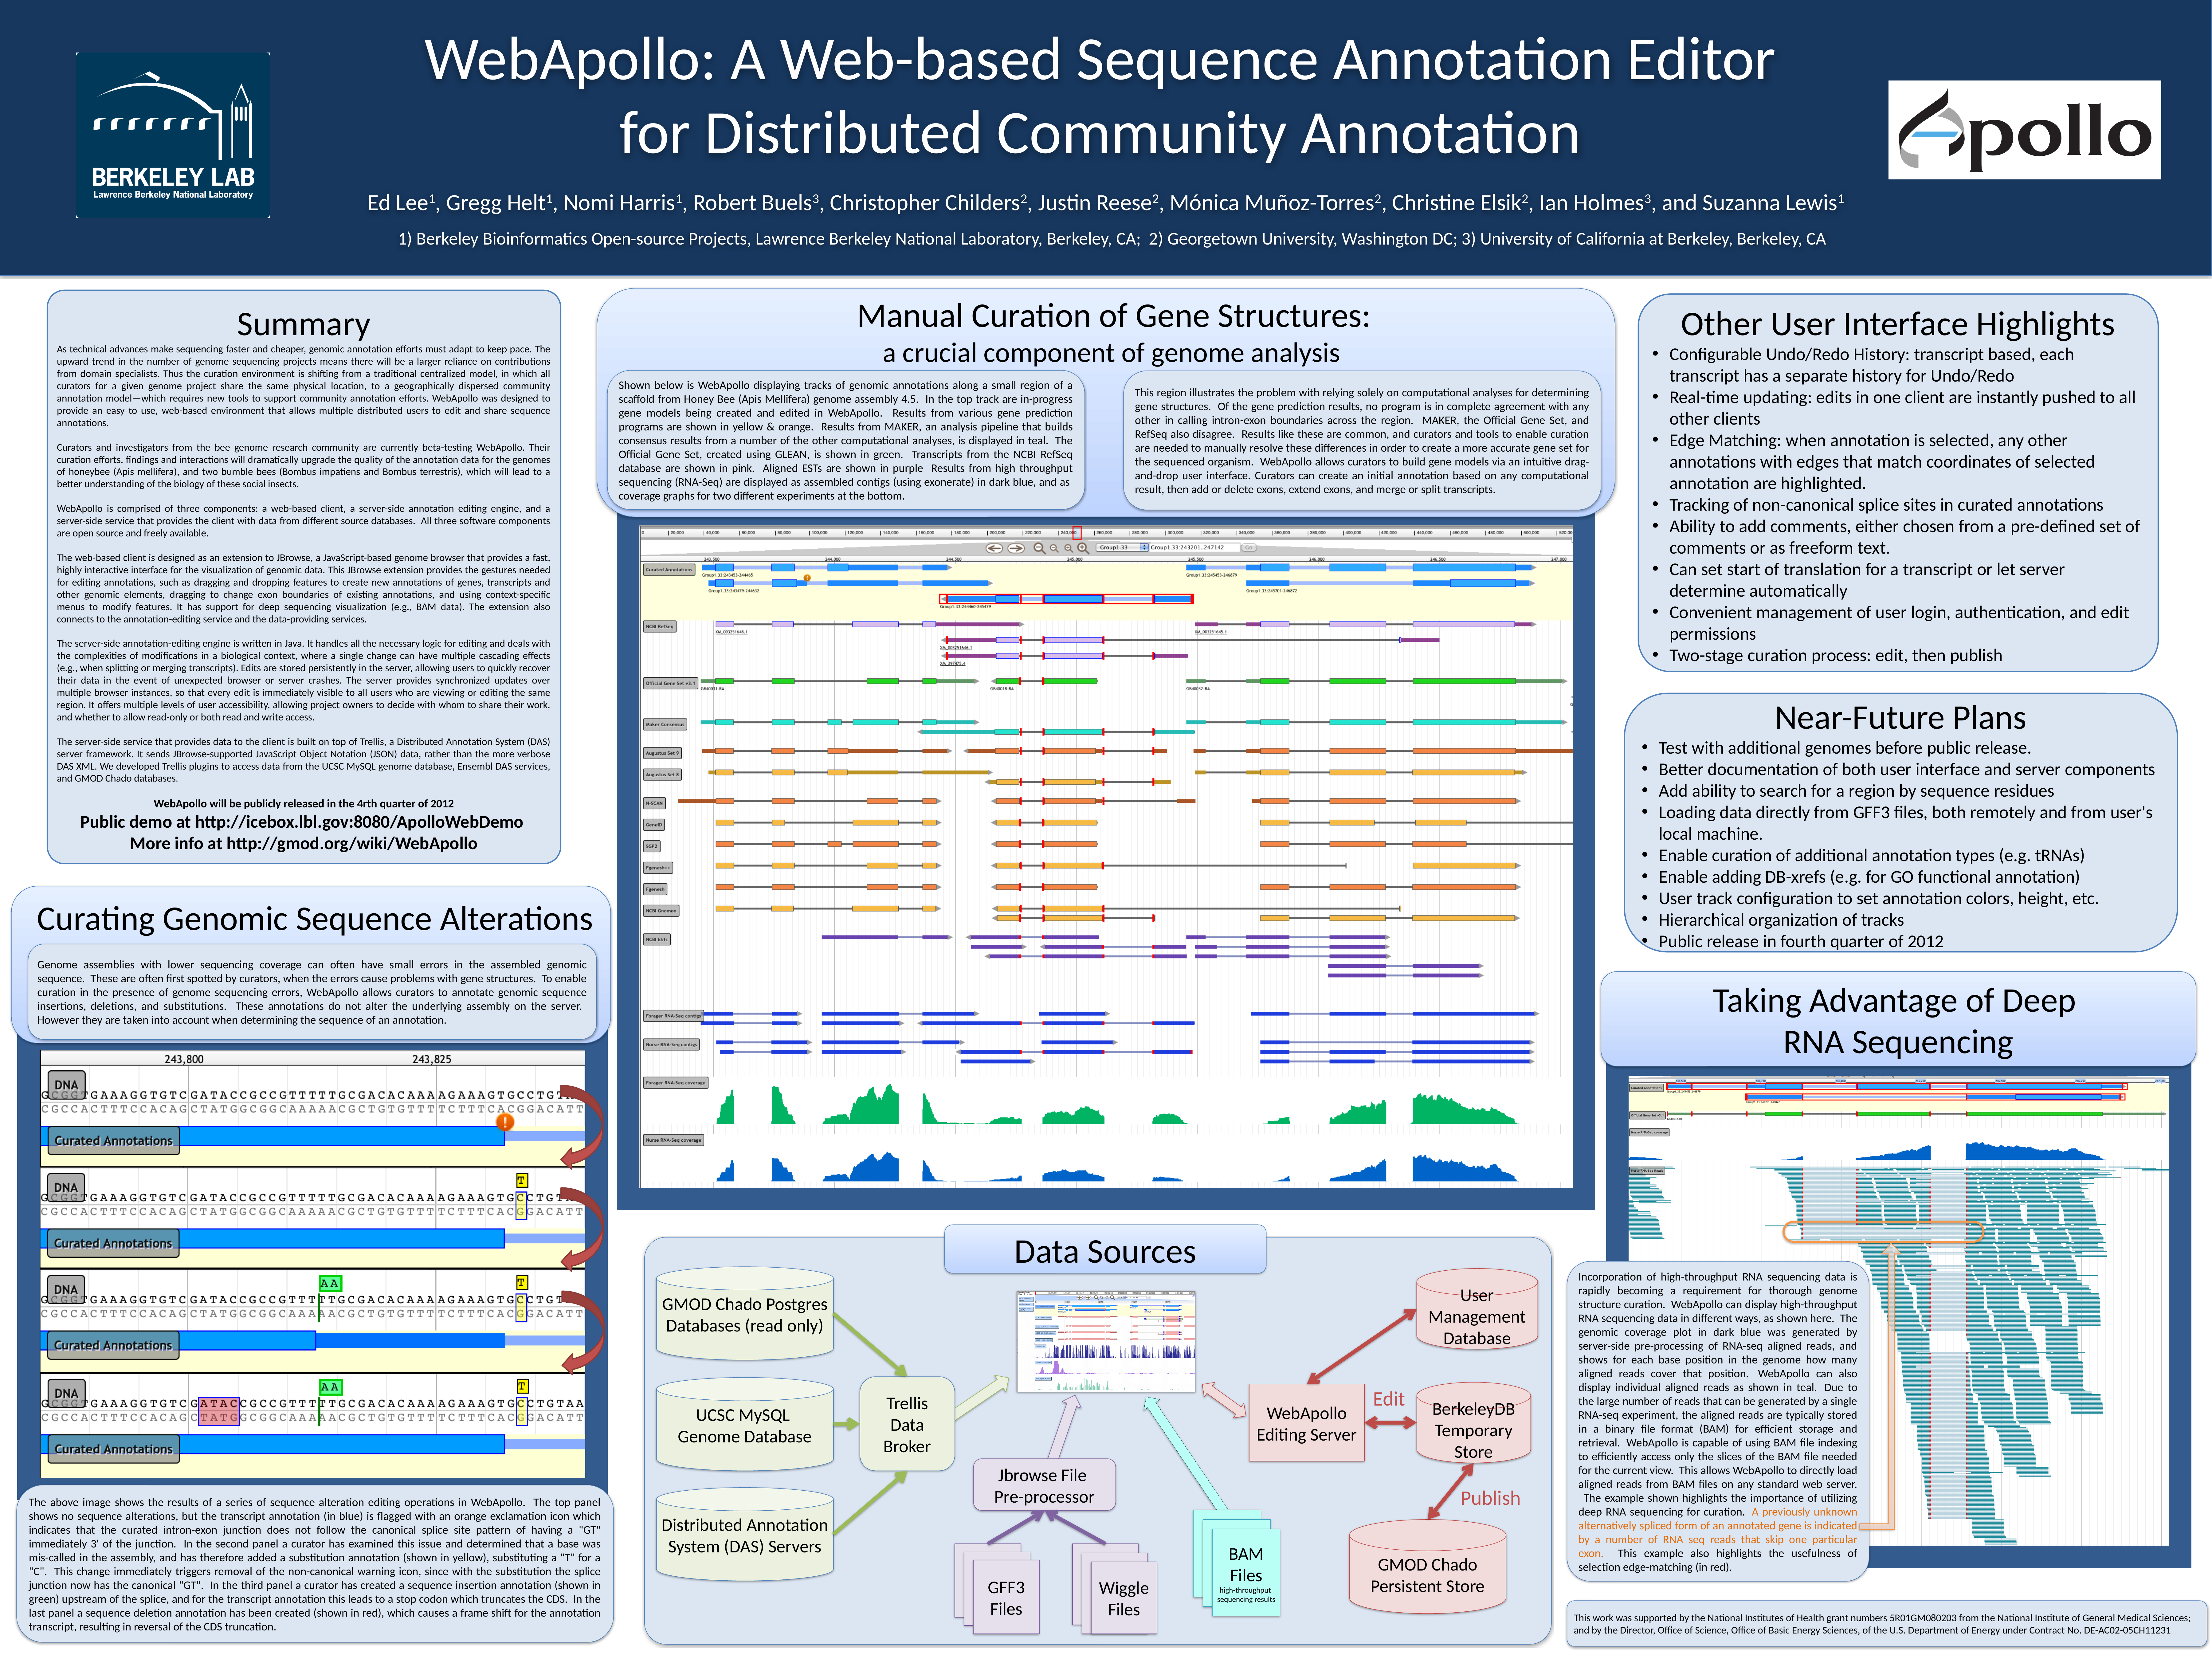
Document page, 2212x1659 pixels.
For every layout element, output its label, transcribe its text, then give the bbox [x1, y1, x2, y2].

text_box [597, 291, 1615, 517]
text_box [1567, 971, 2196, 1582]
text_box Other User Interface Highlights Configurable Undo/Redo History: transcript based, each transcript has a separate history for Undo/Redo Real-time updating: edits in one client are instantly pushed to all other clients Edge Matching: when annotation is selected, any other annotations with edges that match coordinates of selected annotation are highlighted. Tracking of non-canonical splice sites in curated annotations Ability to add comments, either chosen from a pre-defined set of comments or as freeform text. Can set start of translation for a transcript or let server determine automatically Convenient management of user login, authentication, and edit permissions Two-stage curation process: edit, then publish [1637, 293, 2159, 673]
text_box Ed Lee1, Gregg Helt1, Nomi Harris1, Robert Buels3, Christopher Childers2, Justin Reese2, Mónica Muñoz-Torres2, Christine Elsik2, Ian Holmes3, and Suzanna Lewis1 [363, 185, 1849, 217]
picture [639, 525, 1573, 1188]
text_box WebApollo: A Web-based Sequence Annotation Editor for Distributed Community Annotation [420, 15, 1795, 168]
text_box Near-Future Plans Test with additional genomes before public release. Better documentation of both user interface and server components Add ability to search for a region by sequence residues Loading data directly from GFF3 files, both remotely and from user's local machine. Enable curation of additional annotation types (e.g. tRNAs) Enable adding DB-xrefs (e.g. for GO functional annotation) User track configuration to set annotation colors, height, etc. Hierarchical organization of tracks Public release in fourth quarter of 2012 [1624, 692, 2178, 953]
text_box This region illustrates the problem with relying solely on computational analyses for determining gene structures. Of the gene prediction results, no program is in complete agreement with any other in calling intron-exon boundaries across the region. MAKER, the Official Gene Set, and RefSeq also disagree. Results like these are common, and curators and tools to enable curation are needed to manually resolve these differences in order to create a more accurate gene set for the sequenced organism. WebApollo allows curators to build gene models via an intuitive drag-and-drop user interface. Curators can create an initial annotation based on any computational result, then add or delete exons, extend exons, and merge or split transcripts. [1123, 371, 1601, 510]
text_box Shown below is WebApollo displaying tracks of genomic annotations along a small region of a scaffold from Honey Bee (Apis Mellifera) genome assembly 4.5. In the top track are in-progress gene models being created and edited in WebApollo. Results from various gene prediction programs are shown in yellow & orange. Results from MAKER, an analysis pipeline that builds consensus results from a number of the other computational analyses, is displayed in teal. The Official Gene Set, created using GLEAN, is shown in green. Transcripts from the NCBI RefSeq database are shown in pink. Aligned ESTs are shown in purple Results from high throughput sequencing (RNA-Seq) are displayed as assembled contigs (using exonerate) in dark blue, and as coverage graphs for two different experiments at the bottom. [607, 370, 1085, 510]
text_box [11, 886, 618, 1642]
text_box This work was supported by the National Institutes of Health grant numbers 5R01GM080203 from the National Institute of General Medical Sciences; and by the Director, Office of Science, Office of Basic Energy Sciences, of the U.S. Department of Energy under Contract No. DE-AC02-05CH11231 [1567, 1600, 2207, 1647]
text_box Summary As technical advances make sequencing faster and cheaper, genomic annotation efforts must adapt to keep pace. The upward trend in the number of genome sequencing projects means there will be a larger reliance on contributions from domain specialists. Thus the curation environment is shifting from a traditional centralized model, in which all curators for a given genome project share the same physical location, to a geographically dispersed community annotation model—which requires new tools to support community annotation efforts. WebApollo was designed to provide an easy to use, web-based environment that allows multiple distributed users to edit and share sequence annotations. Curators and investigators from the bee genome research community are currently beta-testing WebApollo. Their curation efforts, findings and interactions will dramatically upgrade the quality of the annotation data for the genomes of honeybee (Apis mellifera), and two bumble bees (Bombus impatiens and Bombus terrestris), which will lead to a better understanding of the biology of these social insects. WebApollo is comprised of three components: a web-based client, a server-side annotation editing engine, and a server-side service that provides the client with data from different source databases. All three software components are open source and freely available. The web-based client is designed as an extension to JBrowse, a JavaScript-based genome browser that provides a fast, highly interactive interface for the visualization of genomic data. This JBrowse extension provides the gestures needed for editing annotations, such as dragging and dropping features to create new annotations of genes, transcripts and other genomic elements, dragging to change exon boundaries of existing annotations, and using context-specific menus to modify features. It has support for deep sequencing visualization (e.g., BAM data). The extension also connects to the annotation-editing service and the data-providing services. The server-side annotation-editing engine is written in Java. It handles all the necessary logic for editing and deals with the complexities of modifications in a biological context, where a single change can have multiple cascading effects (e.g., when splitting or merging transcripts). Edits are stored persistently in the server, allowing users to quickly recover their data in the event of unexpected browser or server crashes. The server provides synchronized updates over multiple browser instances, so that every edit is immediately visible to all users who are viewing or editing the same region. It offers multiple levels of user accessibility, allowing project owners to decide with whom to share their work, and whether to allow read-only or both read and write access. The server-side service that provides data to the client is built on top of Trellis, a Distributed Annotation System (DAS) server framework. It sends JBrowse-supported JavaScript Object Notation (JSON) data, rather than the more verbose DAS XML. We developed Trellis plugins to access data from the UCSC MySQL genome database, Ensembl DAS services, and GMOD Chado databases. WebApollo will be publicly released in the 4rth quarter of 2012 Public demo at http://icebox.lbl.gov:8080/ApolloWebDemo More info at http://gmod.org/wiki/WebApollo [46, 289, 562, 865]
text_box Manual Curation of Gene Structures: a crucial component of genome analysis [621, 290, 1615, 370]
text_box [0, 0, 2212, 276]
text_box [840, 83, 849, 154]
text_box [644, 1225, 1552, 1645]
picture [76, 53, 270, 218]
picture [1888, 80, 2161, 180]
text_box 1) Berkeley Bioinformatics Open-source Projects, Lawrence Berkeley National Laboratory, Berkeley, CA; 2) Georgetown University, Washington DC; 3) University of California at Berkeley, Berkeley, CA [350, 224, 1875, 251]
text_box [623, 288, 1589, 290]
